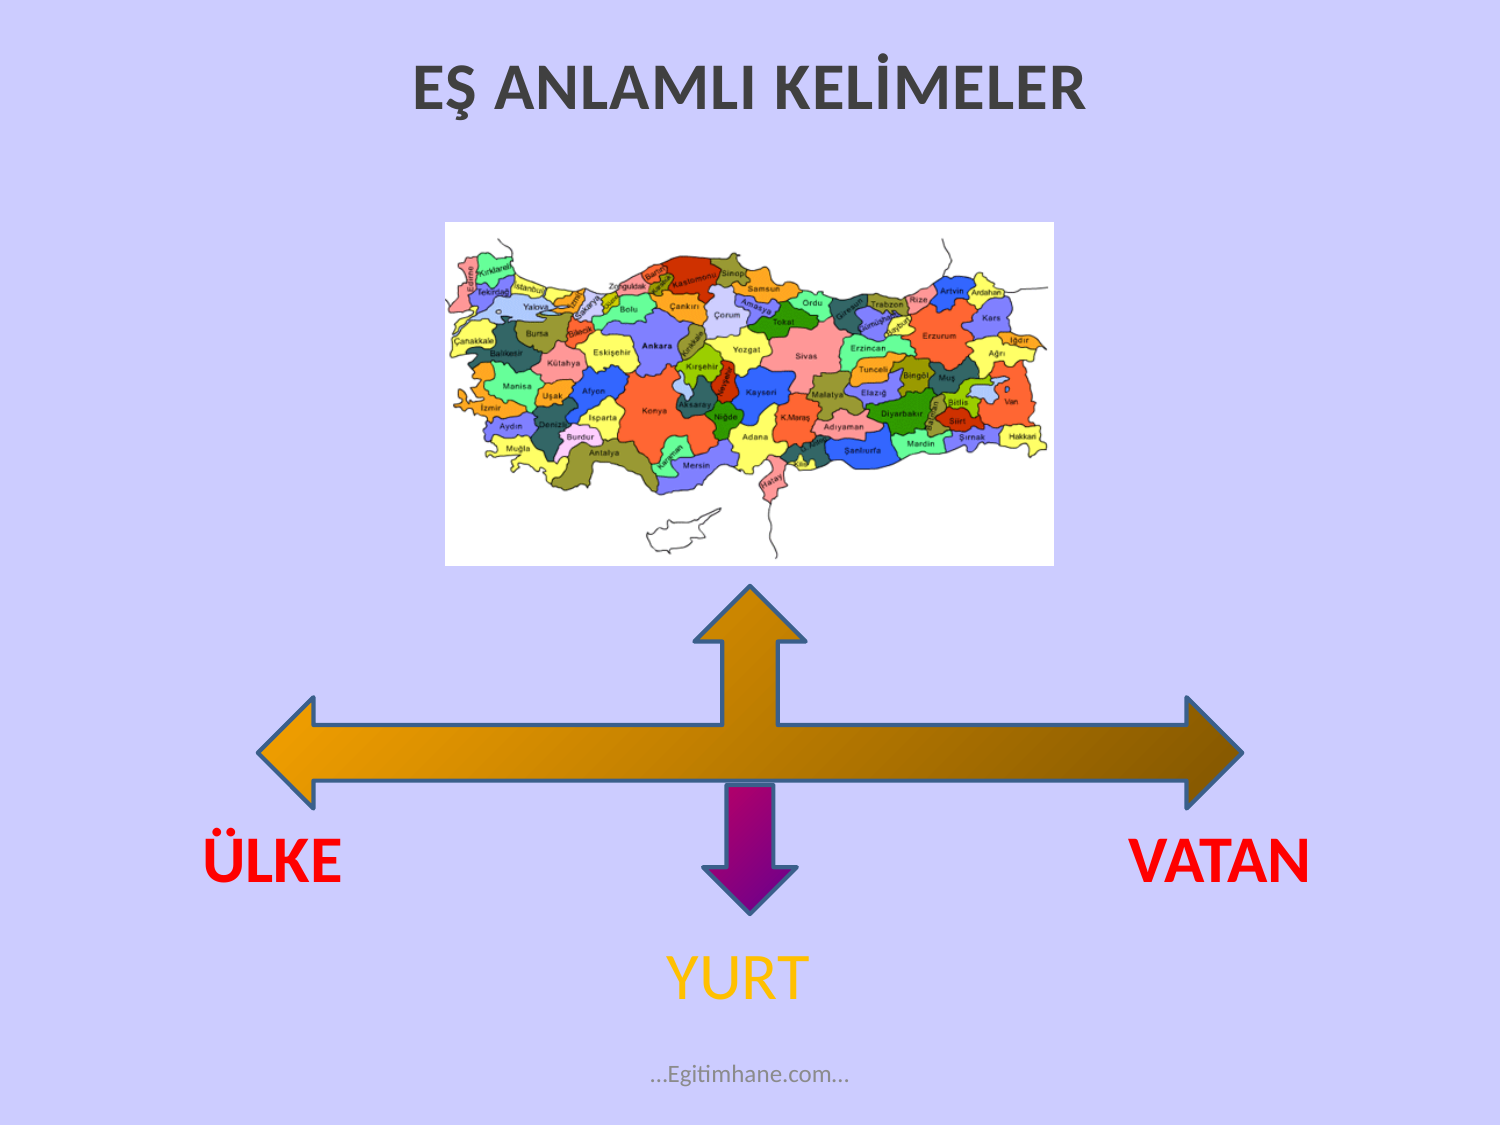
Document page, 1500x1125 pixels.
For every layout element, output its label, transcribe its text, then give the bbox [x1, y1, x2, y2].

text_box VATAN [1113, 808, 1418, 904]
footer …Egitimhane.com… [512, 1042, 988, 1103]
text_box [701, 783, 799, 917]
text_box EŞ ANLAMLI KELİMELER [234, 35, 1266, 130]
text_box ÜLKE [187, 808, 551, 904]
text_box [255, 583, 1245, 808]
picture [445, 222, 1054, 567]
text_box YURT [597, 925, 879, 1021]
